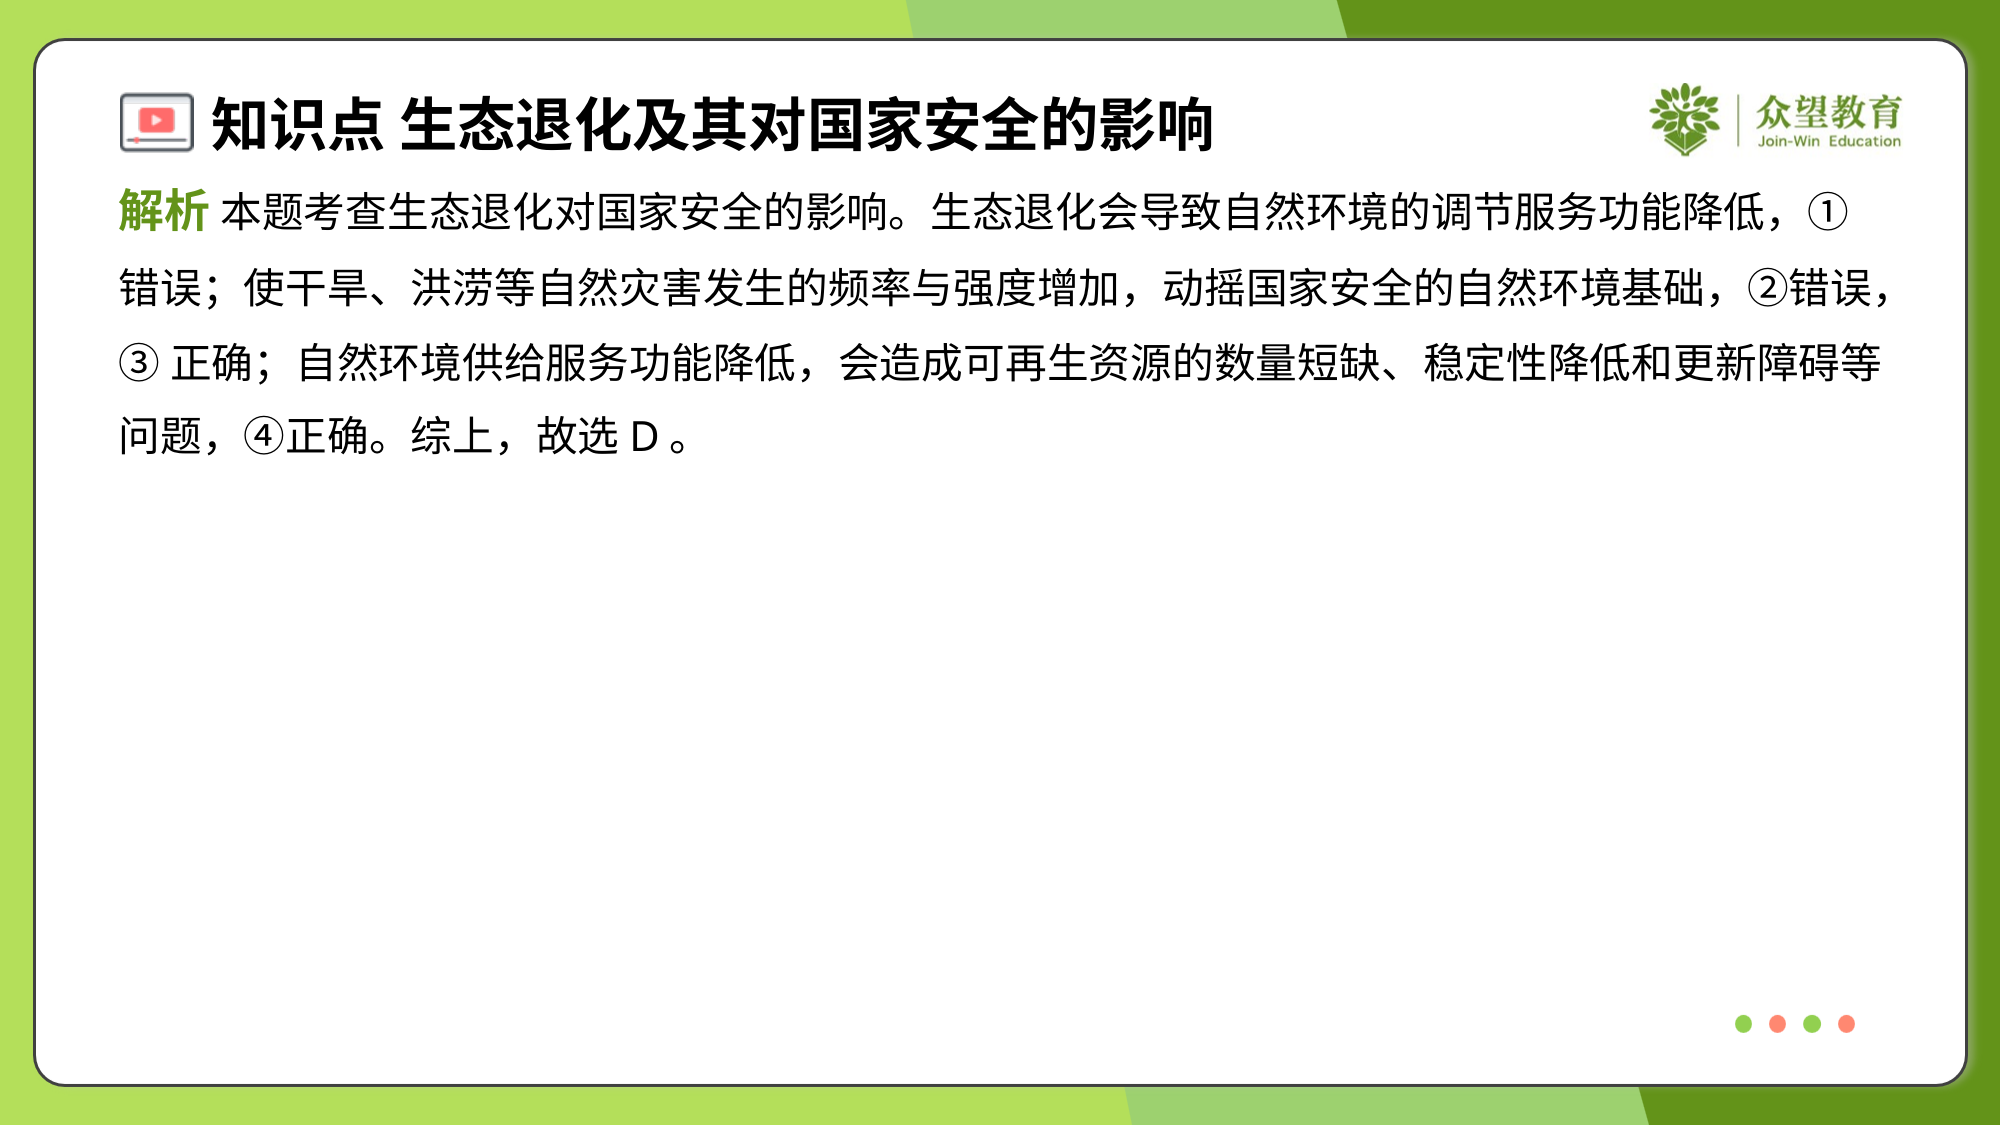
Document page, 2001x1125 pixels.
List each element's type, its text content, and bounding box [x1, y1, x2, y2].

picture [0, 0, 2000, 1125]
text_box 解析 本题考查生态退化对国家安全的影响。生态退化会导致自然环境的调节服务功能降低，① 错误；使干旱、洪涝等自然灾害发生的频率与强度增加，动摇国家安全的自然环境基础，②错误， ③正确；自然环境供给服务功能降低，会造成可再生资源的数量短缺、稳定性降低和更新障碍等 问题，④正确。综上，故选D。 [118, 159, 1883, 452]
